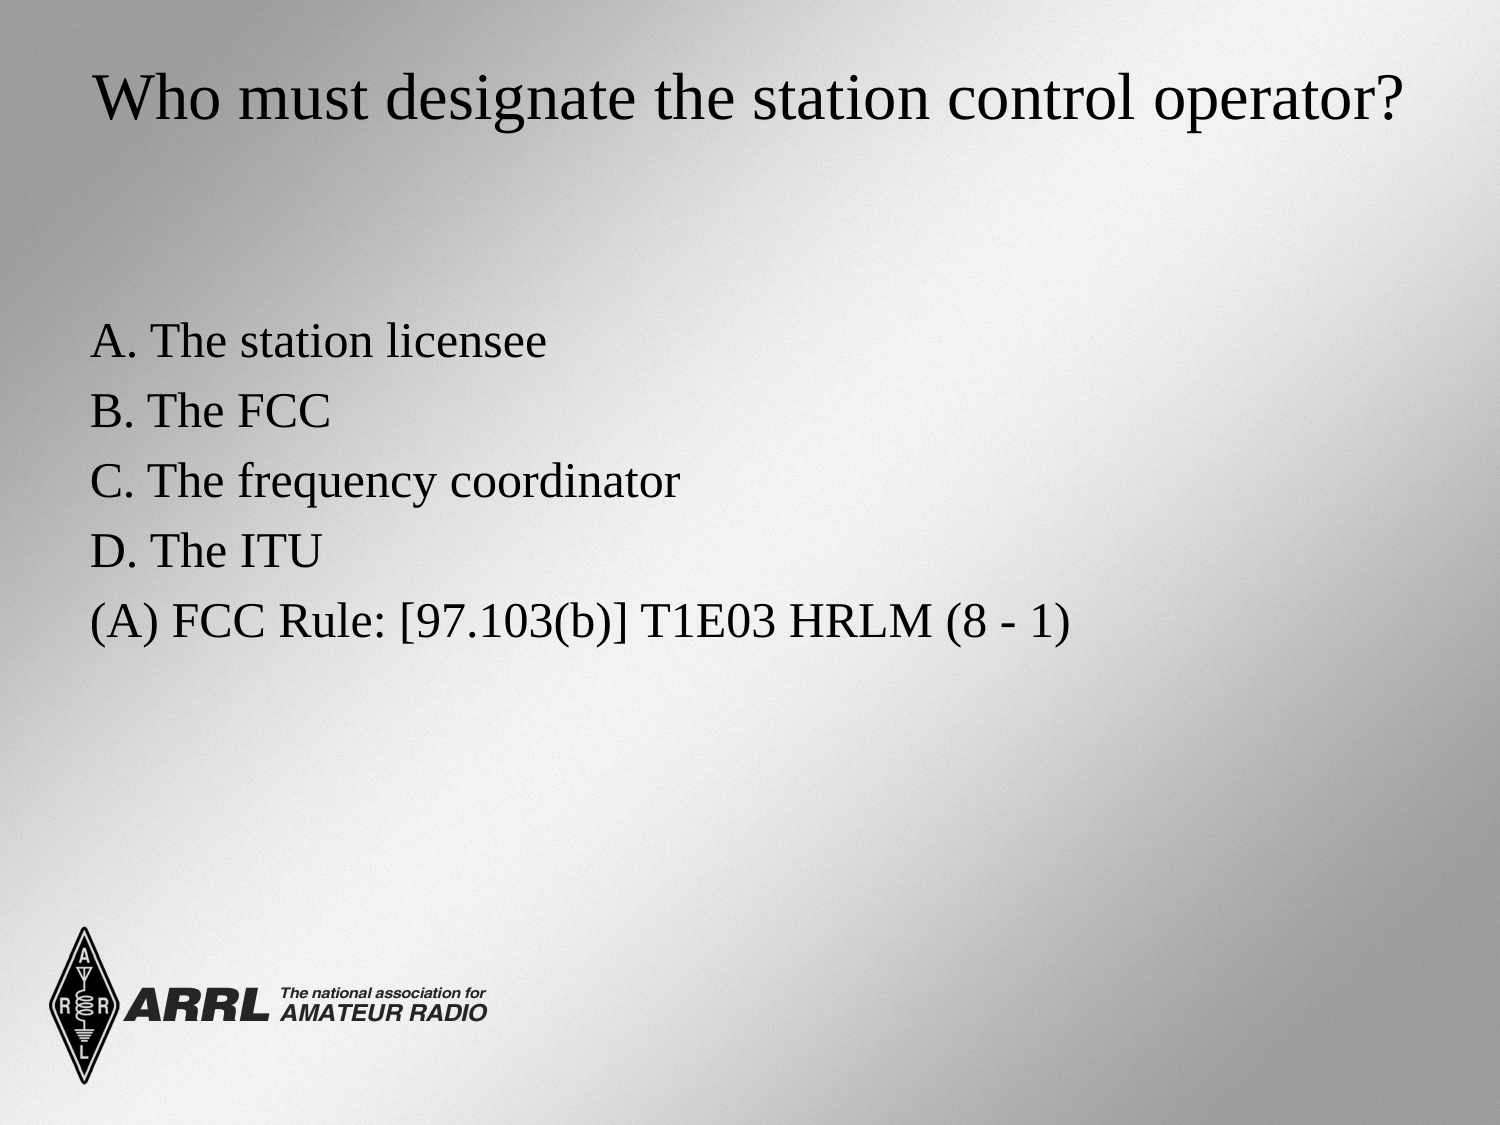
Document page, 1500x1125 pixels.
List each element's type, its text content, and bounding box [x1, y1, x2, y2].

picture [0, 0, 1500, 1125]
title Who must designate the station control operator? [75, 45, 1425, 233]
list A. The station licensee B. The FCC C. The frequency coordinator D. The ITU (A) FCC Rule: [97.103(b)] T1E03 HRLM (8 - 1) [75, 299, 1425, 1005]
